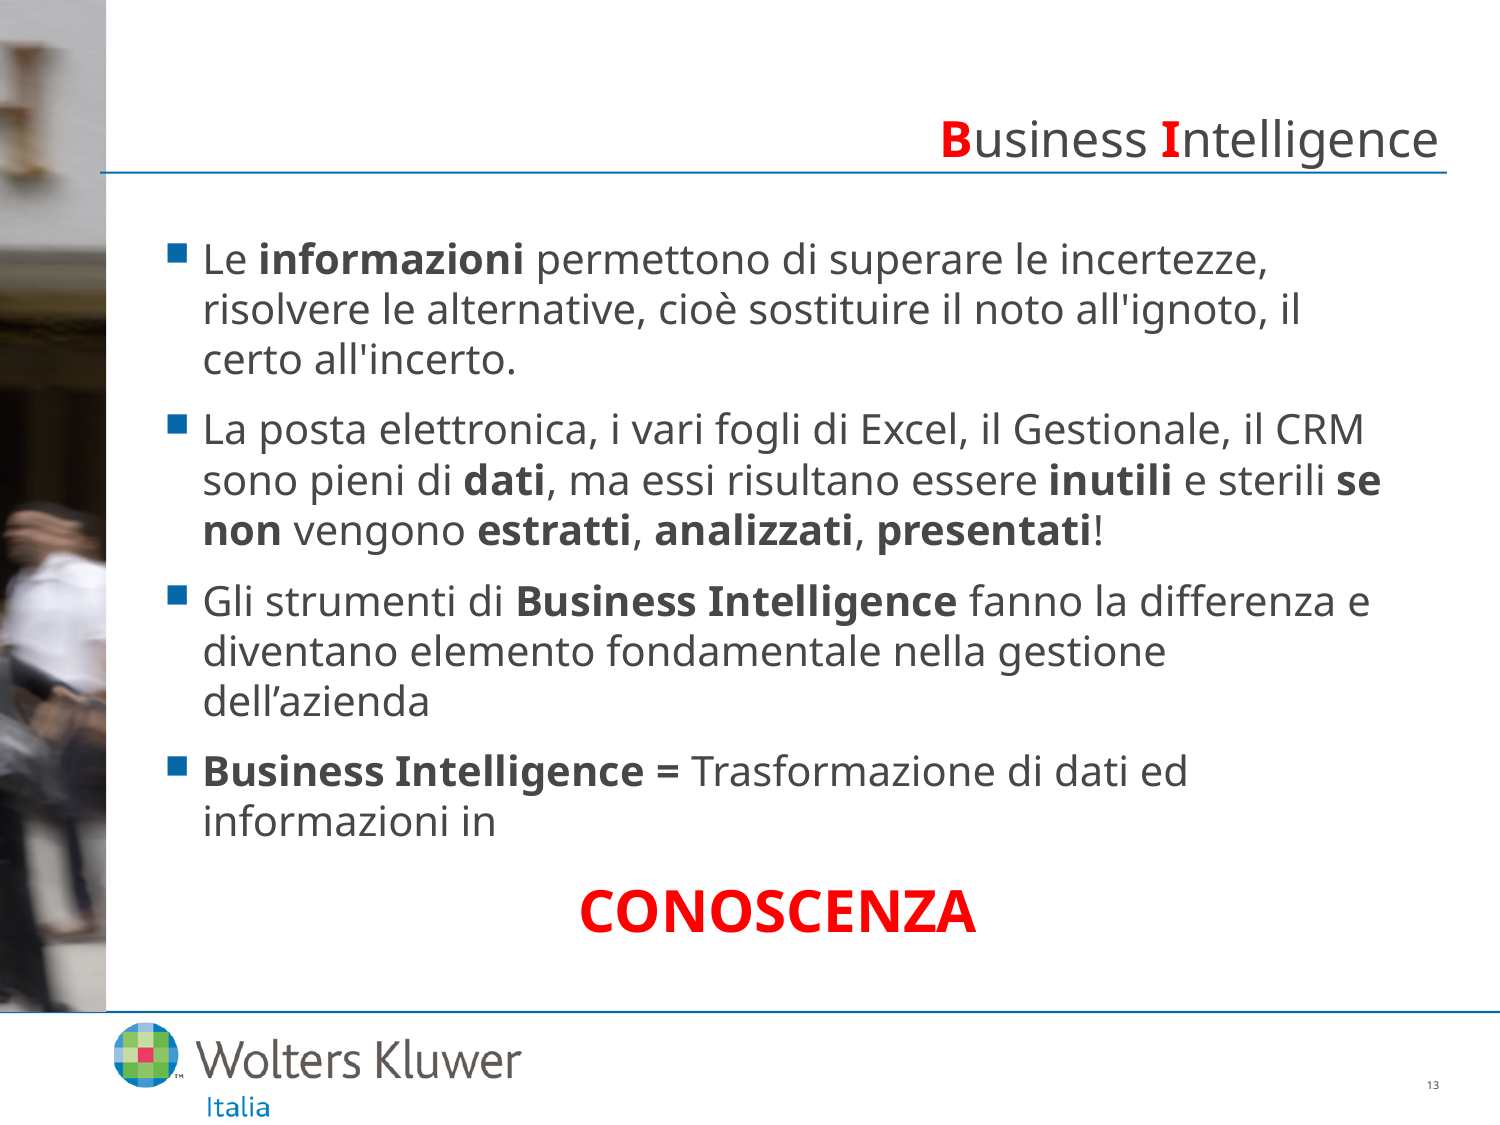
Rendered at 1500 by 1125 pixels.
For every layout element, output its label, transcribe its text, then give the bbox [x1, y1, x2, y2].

title Business Intelligence [149, 99, 1455, 176]
slide_number 13 [1374, 1059, 1455, 1098]
picture [0, 0, 107, 1012]
picture [108, 1018, 528, 1122]
list Le informazioni permettono di superare le incertezze, risolvere le alternative, cioè sostituire il noto all'ignoto, il certo all'incerto. La posta elettronica, i vari fogli di Excel, il Gestionale, il CRM sono pieni di dati, ma essi risultano essere inutili e sterili se non vengono estratti, analizzati, presentati! Gli strumenti di Business Intelligence fanno la differenza e diventano elemento fondamentale nella gestione dell’azienda Business Intelligence = Trasformazione di dati ed informazioni in CONOSCENZA [149, 224, 1407, 1001]
